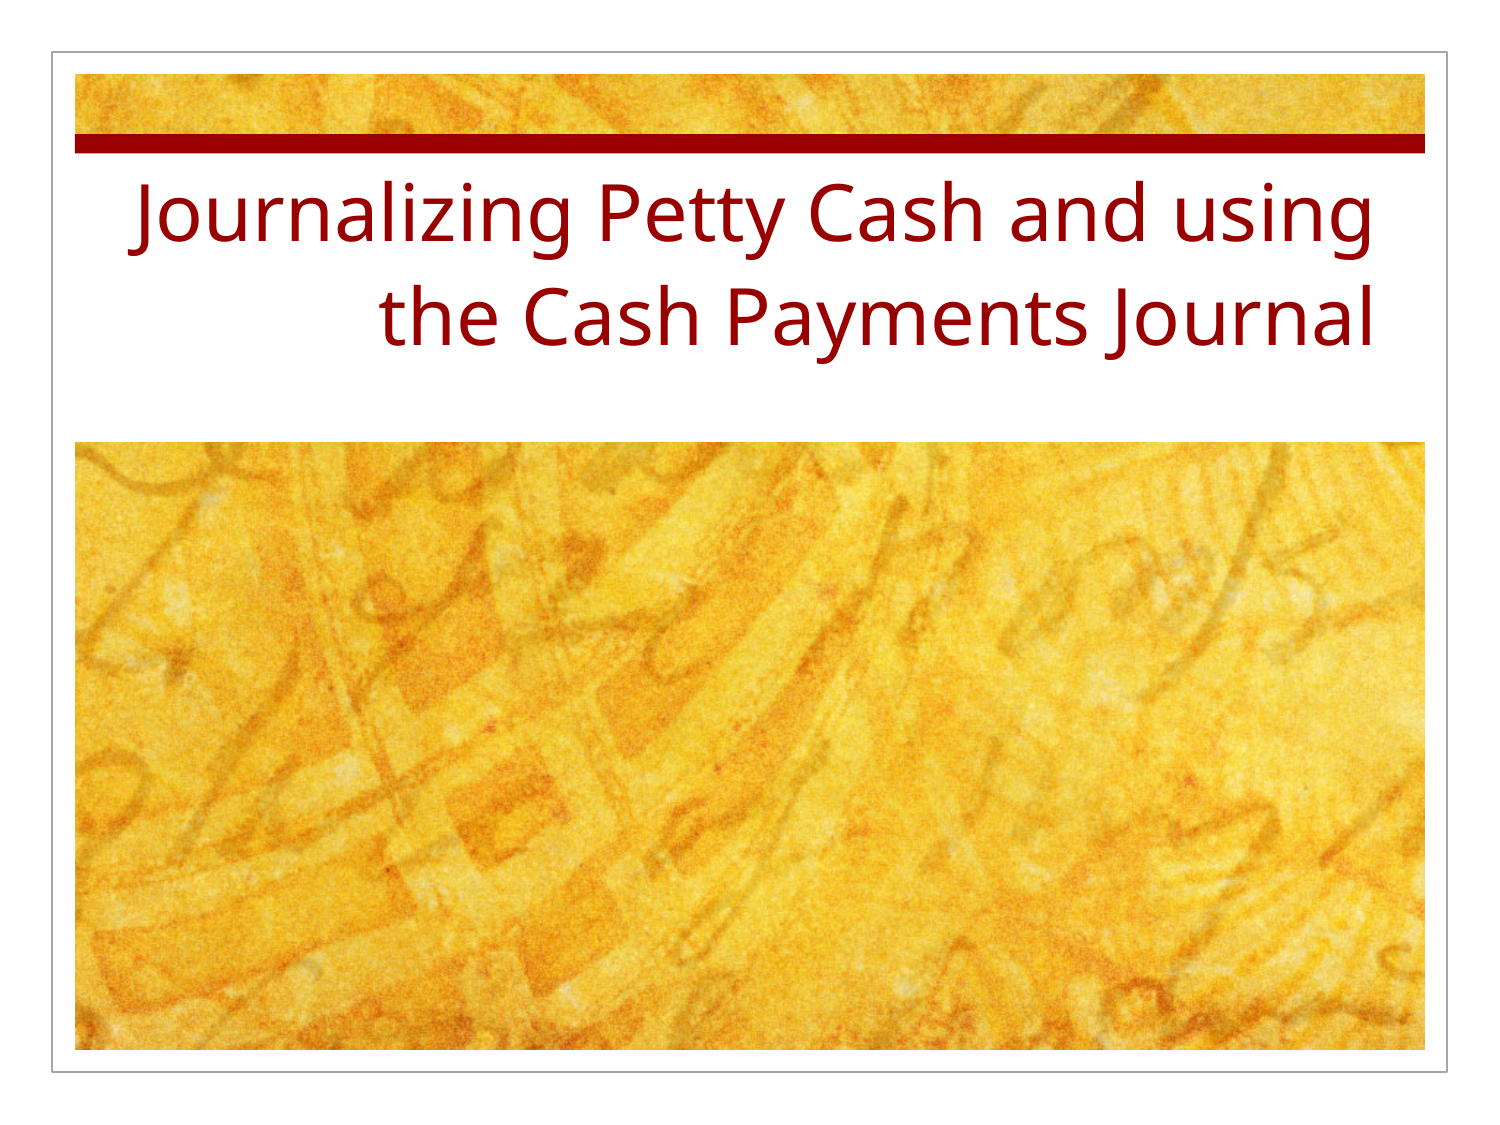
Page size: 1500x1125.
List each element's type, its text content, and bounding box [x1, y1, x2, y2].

title Journalizing Petty Cash and using the Cash Payments Journal [112, 158, 1392, 362]
picture [75, 74, 1425, 134]
picture [75, 442, 1425, 1050]
